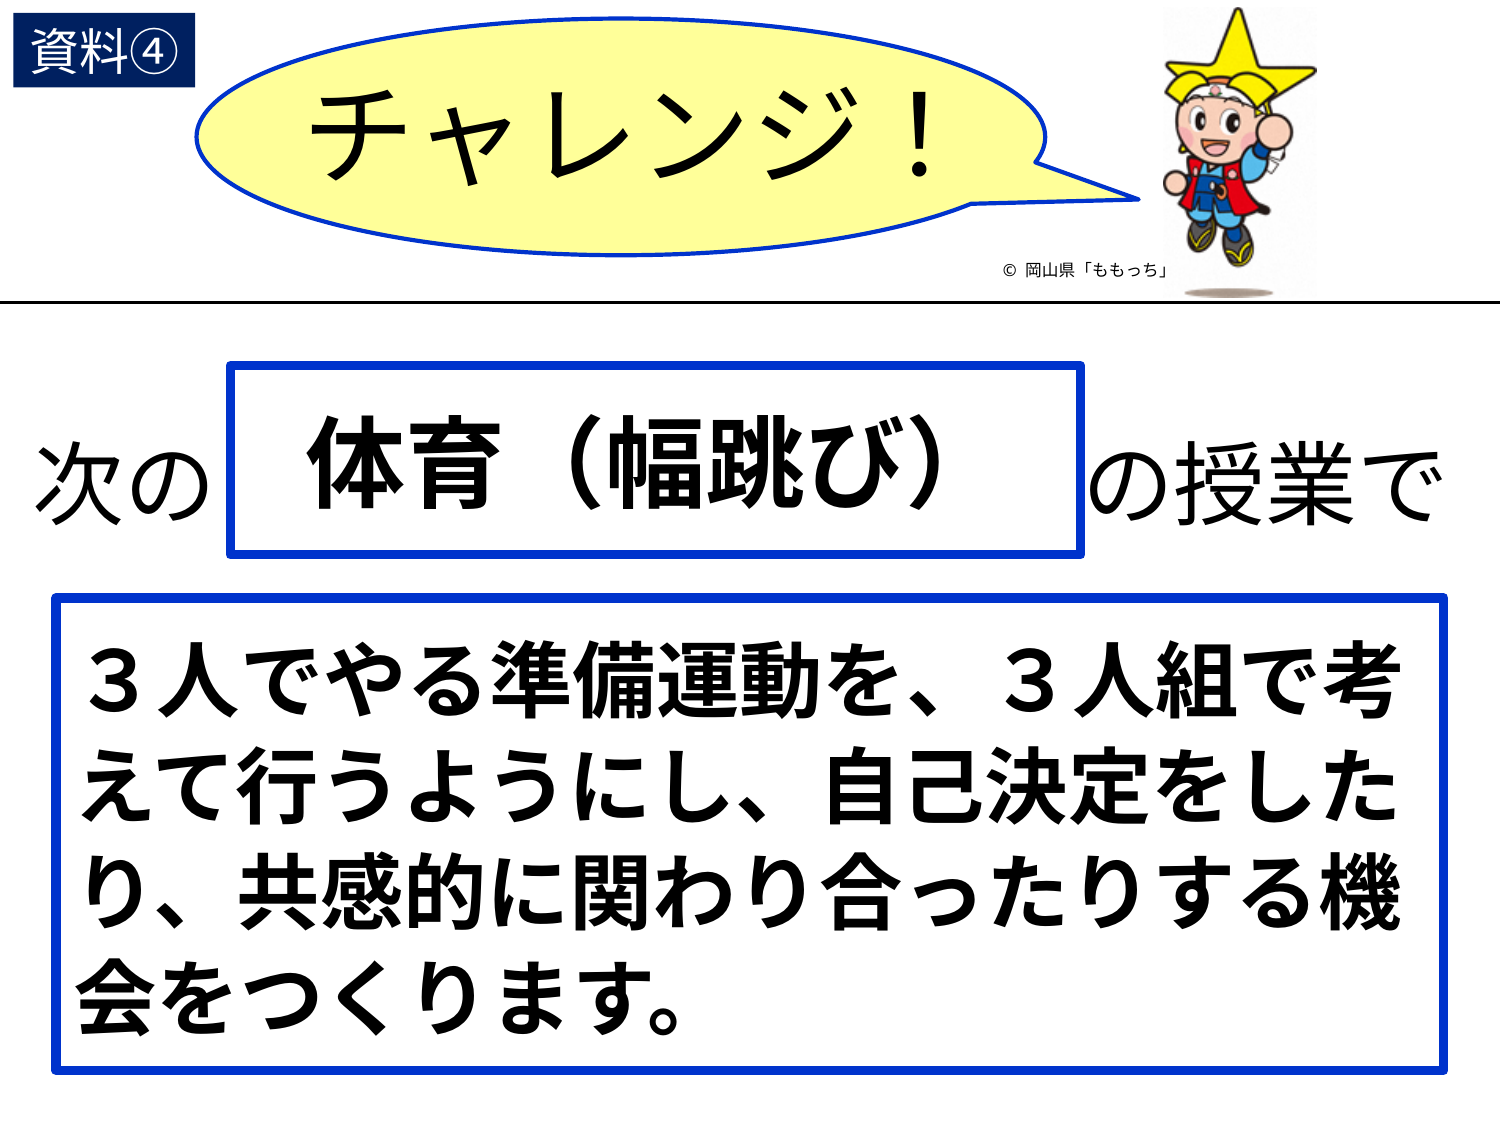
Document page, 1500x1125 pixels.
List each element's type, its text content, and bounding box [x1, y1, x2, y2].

text_box [303, 16, 938, 56]
text_box チャレンジ！ [287, 56, 1029, 207]
picture [1163, 7, 1318, 299]
text_box 体育（幅跳び） [228, 364, 1083, 557]
text_box [1029, 101, 1141, 205]
text_box 次の の授業で [17, 386, 1500, 1084]
text_box © 岡山県「ももっち」 [988, 252, 1158, 293]
text_box 資料④ [13, 12, 196, 88]
text_box ３人でやる準備運動を、３人組で考えて行うようにし、自己決定をしたり、共感的に関わり合ったりする機会をつくります。 [54, 596, 1446, 1072]
text_box [194, 61, 969, 258]
